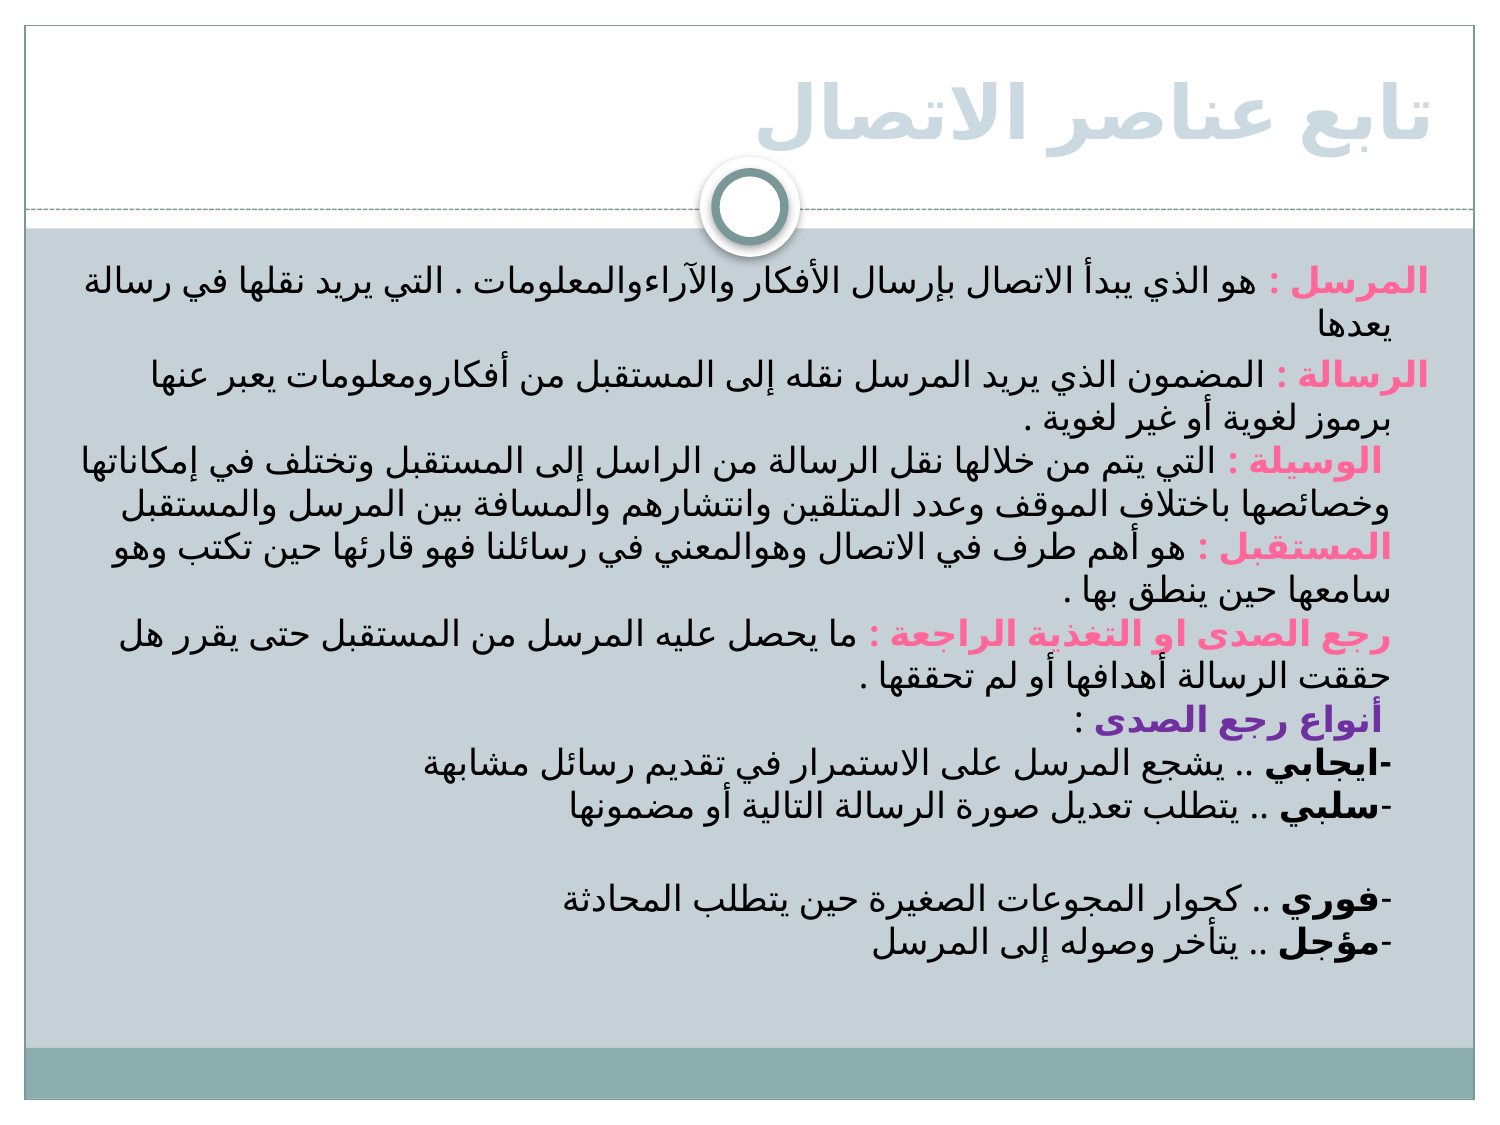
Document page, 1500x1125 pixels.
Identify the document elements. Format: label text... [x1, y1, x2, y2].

title تابع عناصر الاتصال [49, 37, 1450, 162]
list المرسل : هو الذي يبدأ الاتصال بإرسال الأفكار والآراءوالمعلومات . التي يريد نقلها في رسالة يعدها الرسالة : المضمون الذي يريد المرسل نقله إلى المستقبل من أفكارومعلومات يعبر عنها برموز لغوية أو غير لغوية . الوسيلة : التي يتم من خلالها نقل الرسالة من الراسل إلى المستقبل وتختلف في إمكاناتها وخصائصها باختلاف الموقف وعدد المتلقين وانتشارهم والمسافة بين المرسل والمستقبل المستقبل : هو أهم طرف في الاتصال وهوالمعني في رسائلنا فهو قارئها حين تكتب وهو سامعها حين ينطق بها . رجع الصدى او التغذية الراجعة : ما يحصل عليه المرسل من المستقبل حتى يقرر هل حققت الرسالة أهدافها أو لم تحققها . أنواع رجع الصدى : -ايجابي .. يشجع المرسل على الاستمرار في تقديم رسائل مشابهة -سلبي .. يتطلب تعديل صورة الرسالة التالية أو مضمونها -فوري .. كحوار المجوعات الصغيرة حين يتطلب المحادثة -مؤجل .. يتأخر وصوله إلى المرسل [49, 250, 1445, 1001]
